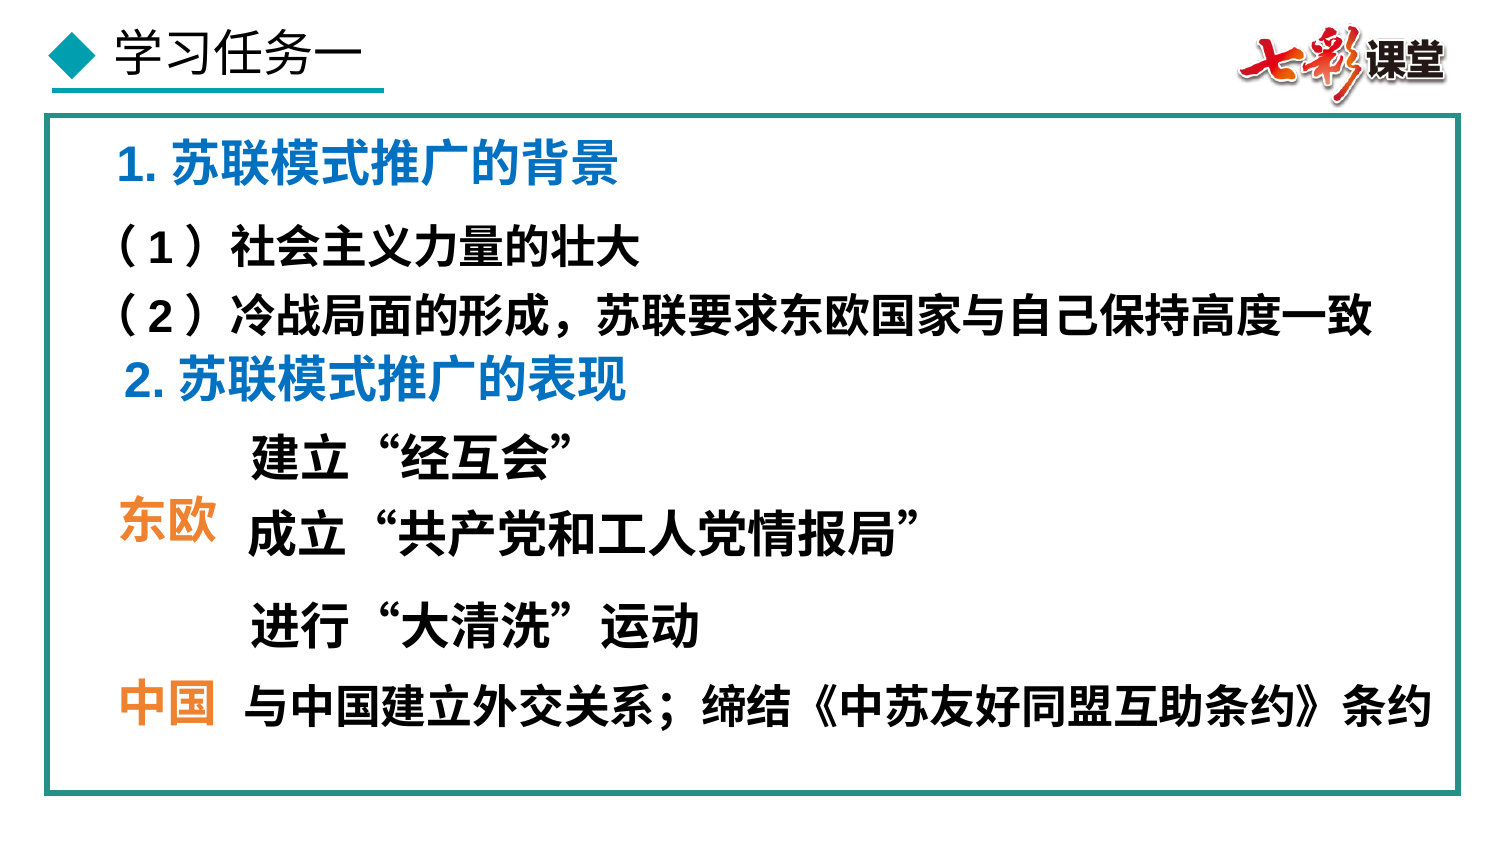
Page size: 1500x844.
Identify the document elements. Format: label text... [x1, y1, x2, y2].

text_box 建立“经互会” [236, 418, 772, 494]
text_box 进行“大清洗”运动 [236, 587, 990, 662]
text_box 成立“共产党和工人党情报局” [232, 494, 989, 570]
text_box （1）社会主义力量的壮大 （2）冷战局面的形成，苏联要求东欧国家与自己保持高度一致 [76, 196, 1435, 349]
picture [1234, 20, 1451, 108]
text_box 2.苏联模式推广的表现 [109, 340, 655, 415]
text_box 1.苏联模式推广的背景 [101, 124, 647, 196]
text_box 中国 [102, 664, 233, 739]
text_box 与中国建立外交关系；缔结《中苏友好同盟互助条约》条约 [229, 669, 1458, 740]
text_box 东欧 [102, 480, 233, 556]
